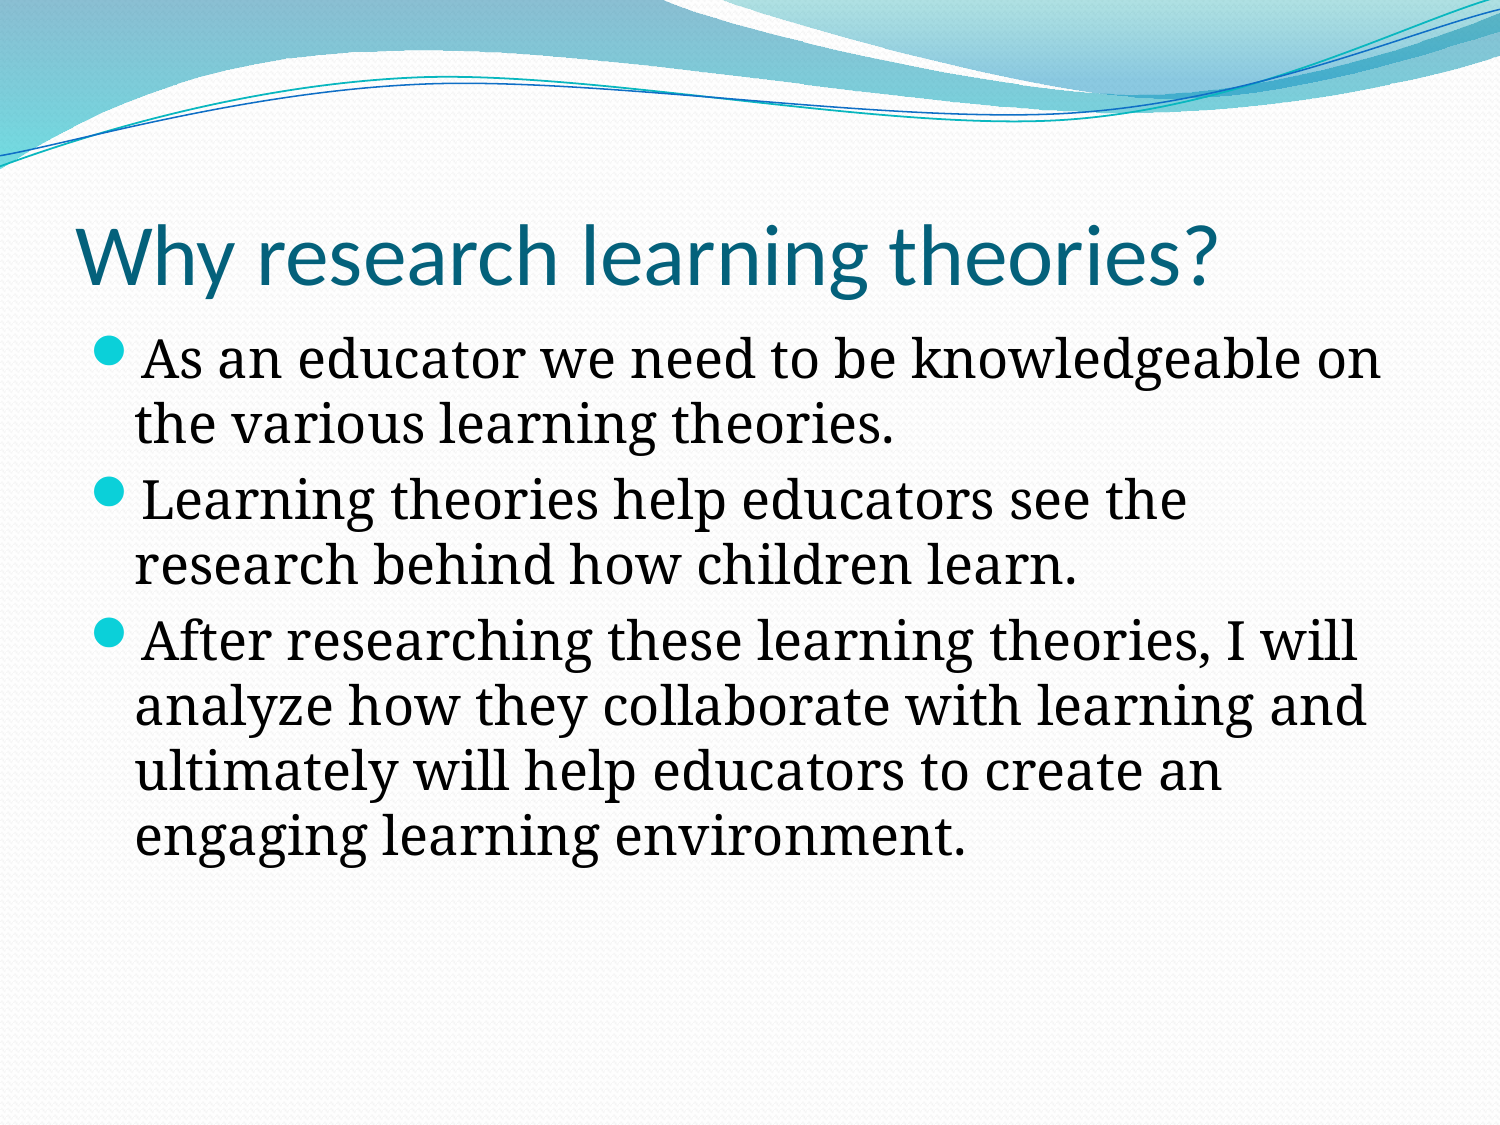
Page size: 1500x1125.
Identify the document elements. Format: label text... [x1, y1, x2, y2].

title Why research learning theories? [75, 115, 1425, 303]
list As an educator we need to be knowledgeable on the various learning theories. Learning theories help educators see the research behind how children learn. After researching these learning theories, I will analyze how they collaborate with learning and ultimately will help educators to create an engaging learning environment. [75, 317, 1425, 1038]
